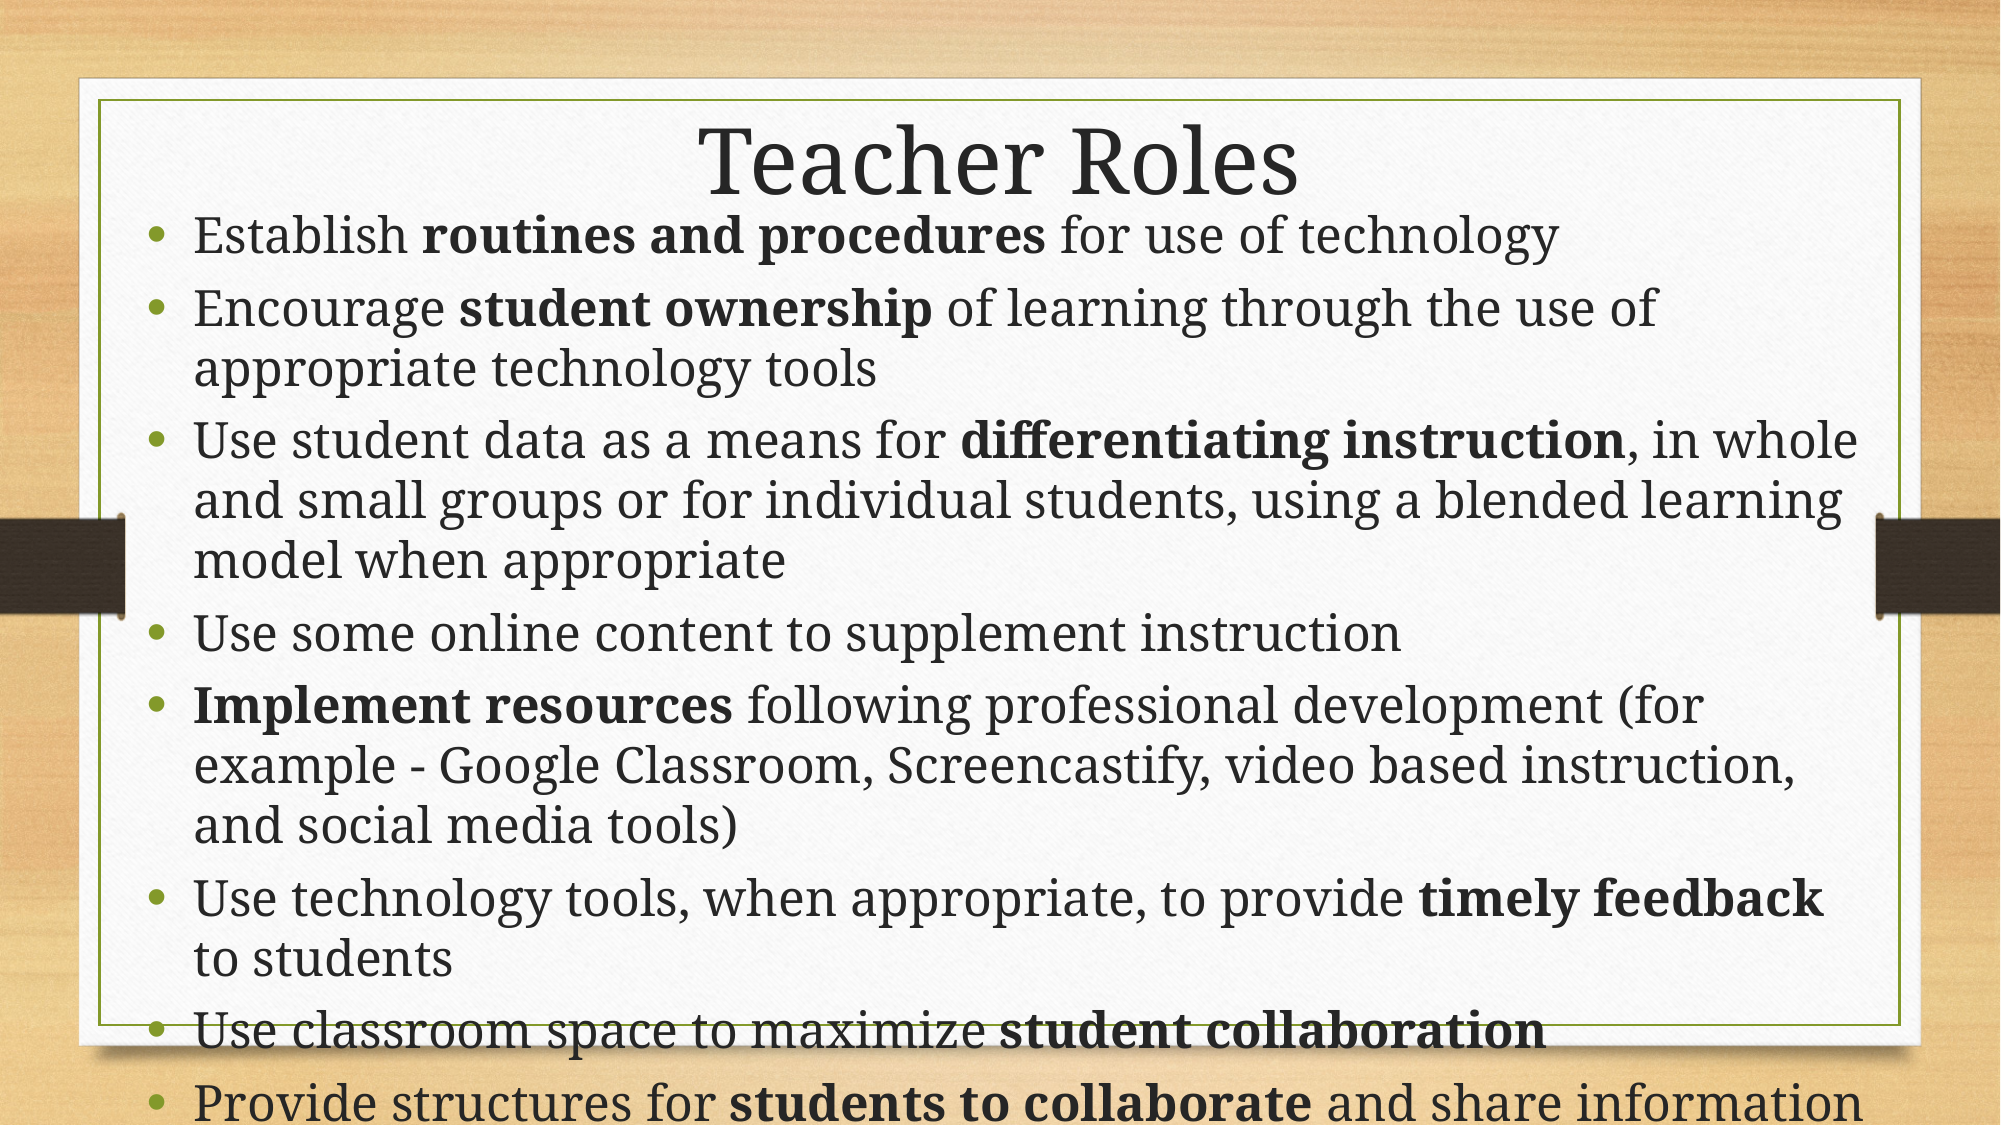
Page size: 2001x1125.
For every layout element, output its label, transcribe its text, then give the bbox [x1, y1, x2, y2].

picture [0, 0, 2001, 1125]
list Establish routines and procedures for use of technology Encourage student ownership of learning through the use of appropriate technology tools Use student data as a means for differentiating instruction, in whole and small groups or for individual students, using a blended learning model when appropriate Use some online content to supplement instruction Implement resources following professional development (for example - Google Classroom, Screencastify, video based instruction, and social media tools) Use technology tools, when appropriate, to provide timely feedback to students Use classroom space to maximize student collaboration Provide structures for students to collaborate and share information with others through the use of technology [126, 183, 1892, 1021]
title Teacher Roles [68, 40, 1932, 196]
